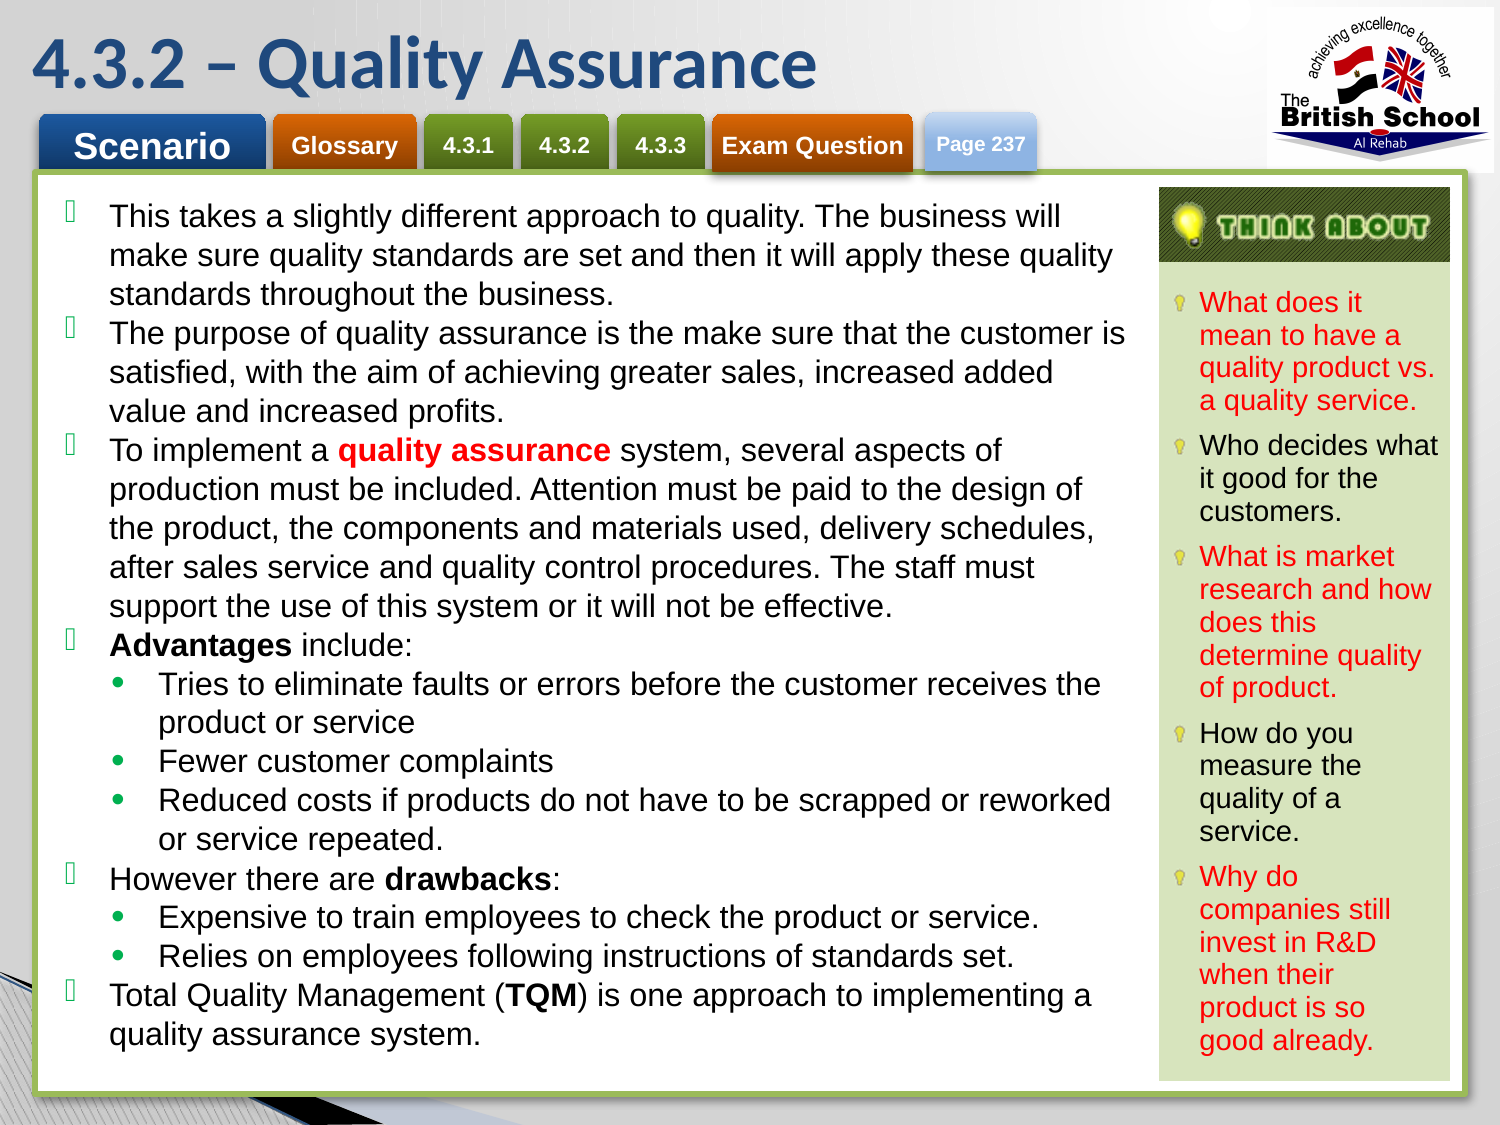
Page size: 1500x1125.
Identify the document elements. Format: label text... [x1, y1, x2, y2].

text_box This takes a slightly different approach to quality. The business will make sure quality standards are set and then it will apply these quality standards throughout the business. The purpose of quality assurance is the make sure that the customer is satisfied, with the aim of achieving greater sales, increased added value and increased profits. To implement a quality assurance system, several aspects of production must be included. Attention must be paid to the design of the product, the components and materials used, delivery schedules, after sales service and quality control procedures. The staff must support the use of this system or it will not be effective. Advantages include: Tries to eliminate faults or errors before the customer receives the product or service Fewer customer complaints Reduced costs if products do not have to be scrapped or reworked or service repeated. However there are drawbacks: Expensive to train employees to check the product or service. Relies on employees following instructions of standards set. Total Quality Management (TQM) is one approach to implementing a quality assurance system. [50, 187, 1144, 1060]
text_box Page 237 [924, 112, 1038, 172]
picture [1170, 291, 1188, 313]
picture [1267, 7, 1495, 173]
title 4.3.2 – Quality Assurance [17, 7, 1300, 110]
picture [281, 1114, 303, 1125]
picture [1170, 546, 1188, 567]
table_cell What does it mean to have a quality product vs. a quality service. Who decides what it good for the customers. What is market research and how does this determine quality of product. How do you measure the quality of a service. Why do companies still invest in R&D when their product is so good already. [1159, 262, 1450, 1081]
table_header [1159, 187, 1450, 262]
picture [1170, 722, 1188, 744]
picture [1170, 435, 1188, 456]
picture [1170, 866, 1188, 887]
picture [1171, 198, 1435, 255]
